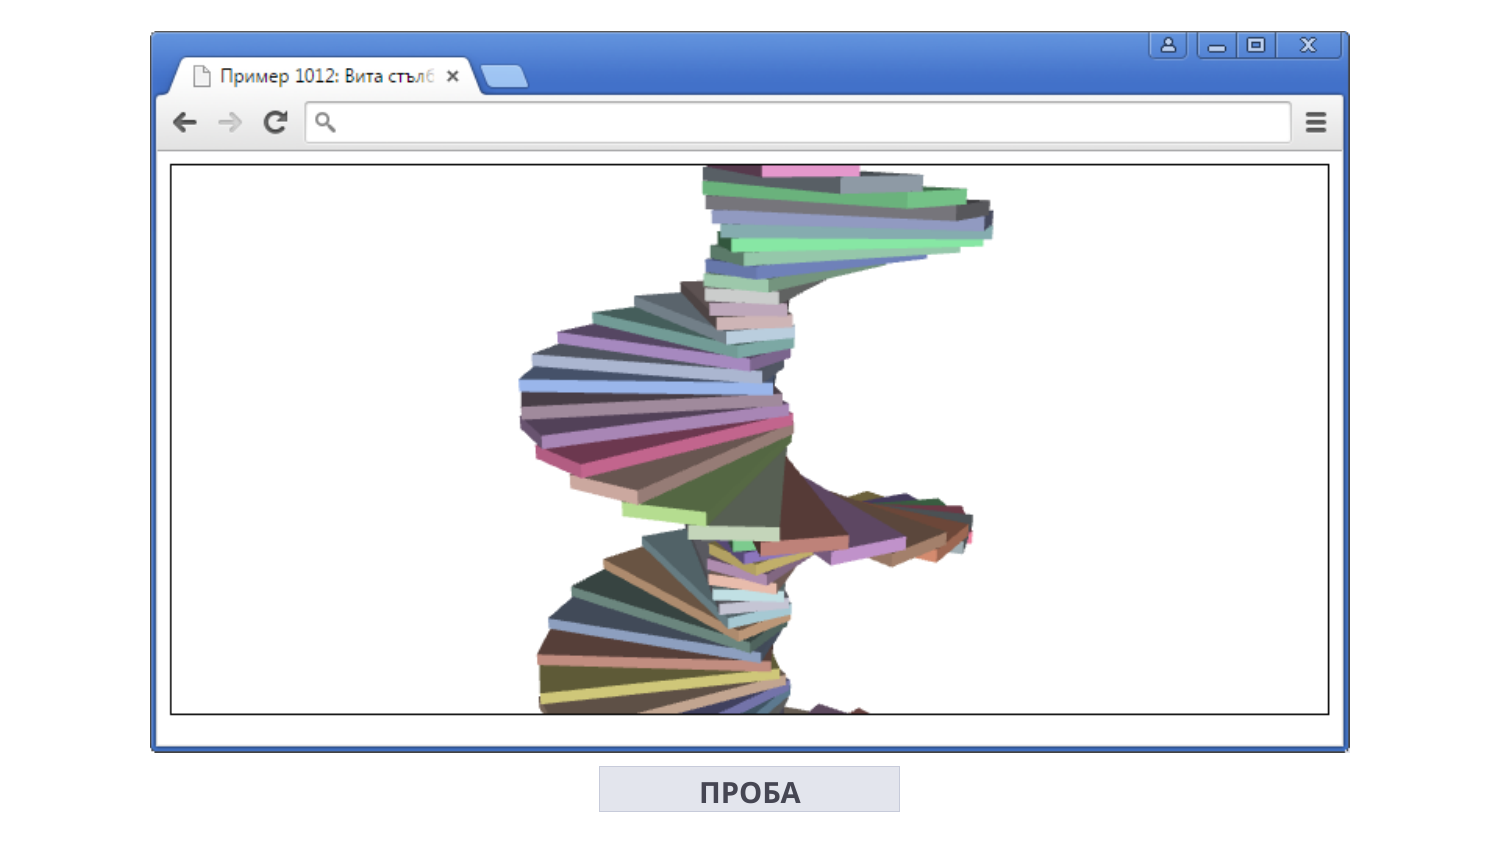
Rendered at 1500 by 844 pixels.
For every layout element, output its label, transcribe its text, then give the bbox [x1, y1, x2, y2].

picture [149, 31, 1351, 753]
text_box ПРОБА [599, 766, 900, 812]
